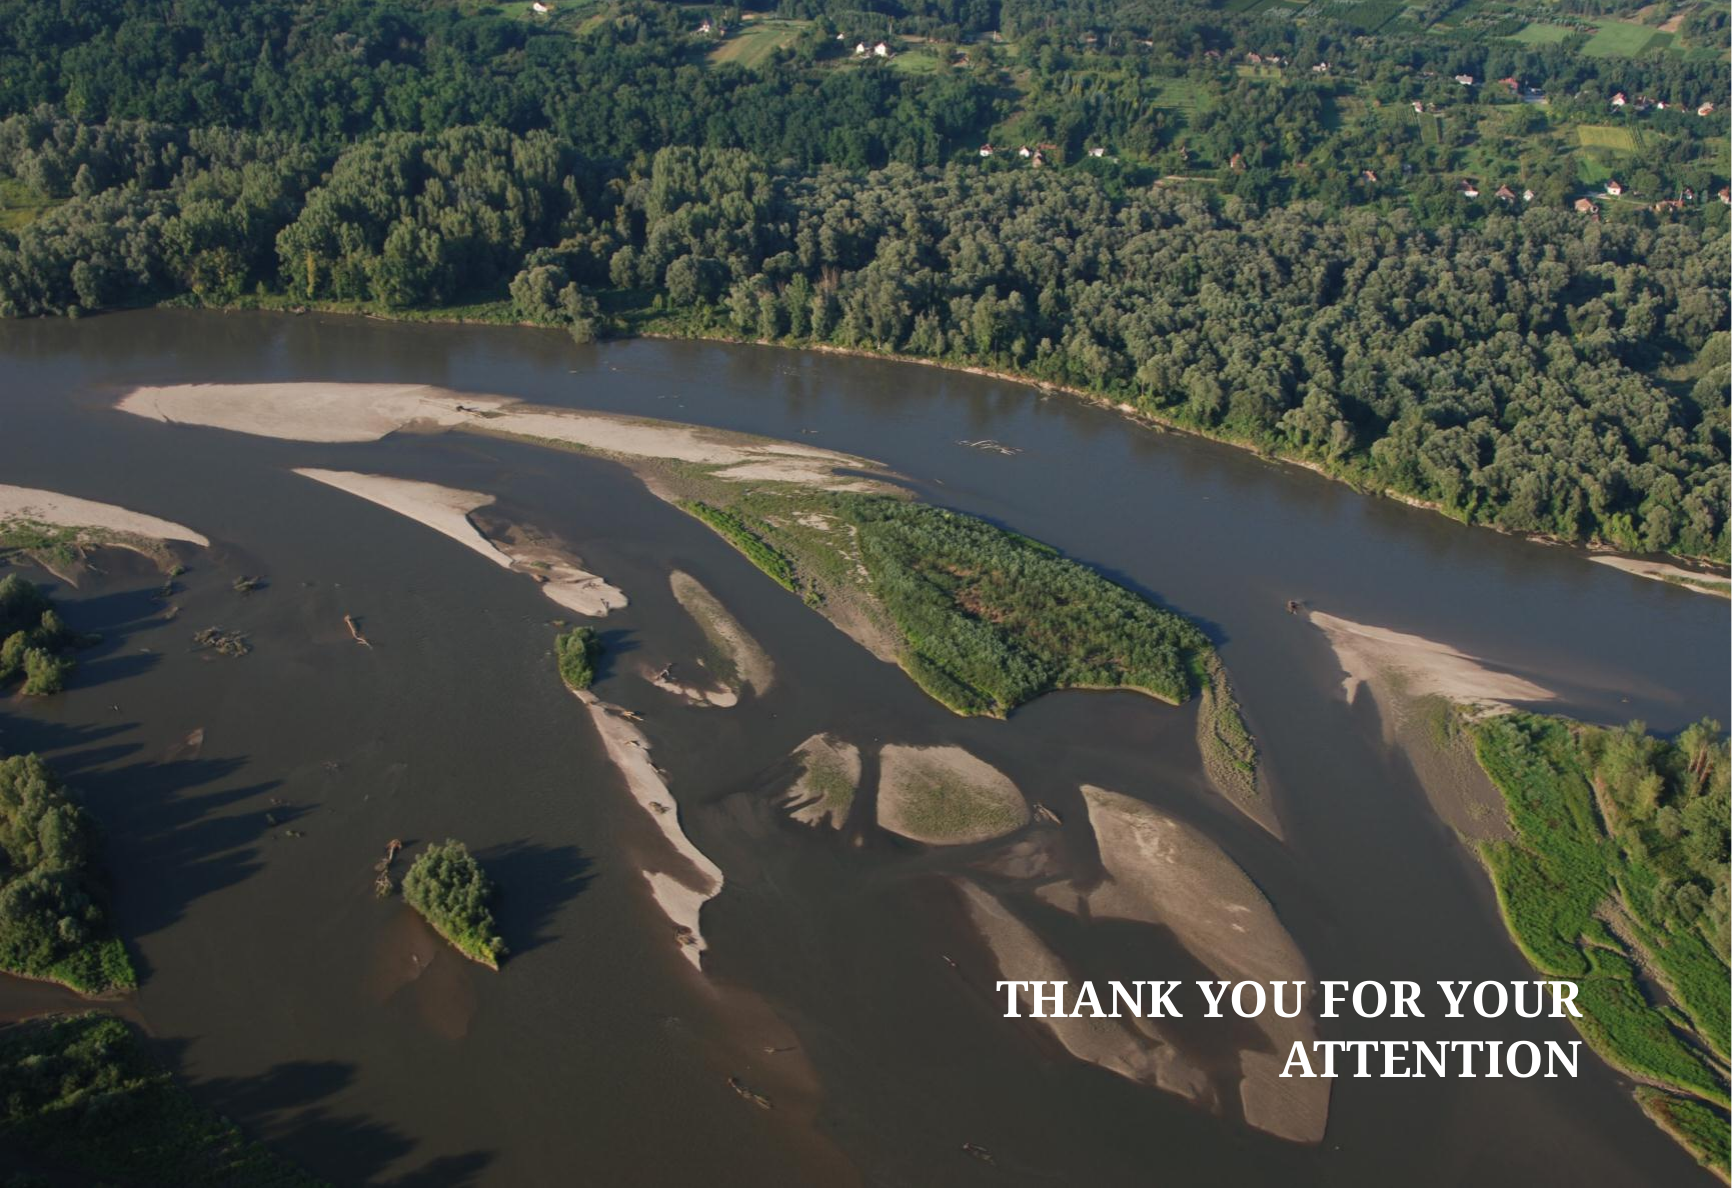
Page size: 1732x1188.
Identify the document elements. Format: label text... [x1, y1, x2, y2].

picture [0, 0, 1732, 1188]
text_box THANK YOU FOR YOUR ATTENTION [865, 959, 1598, 1095]
